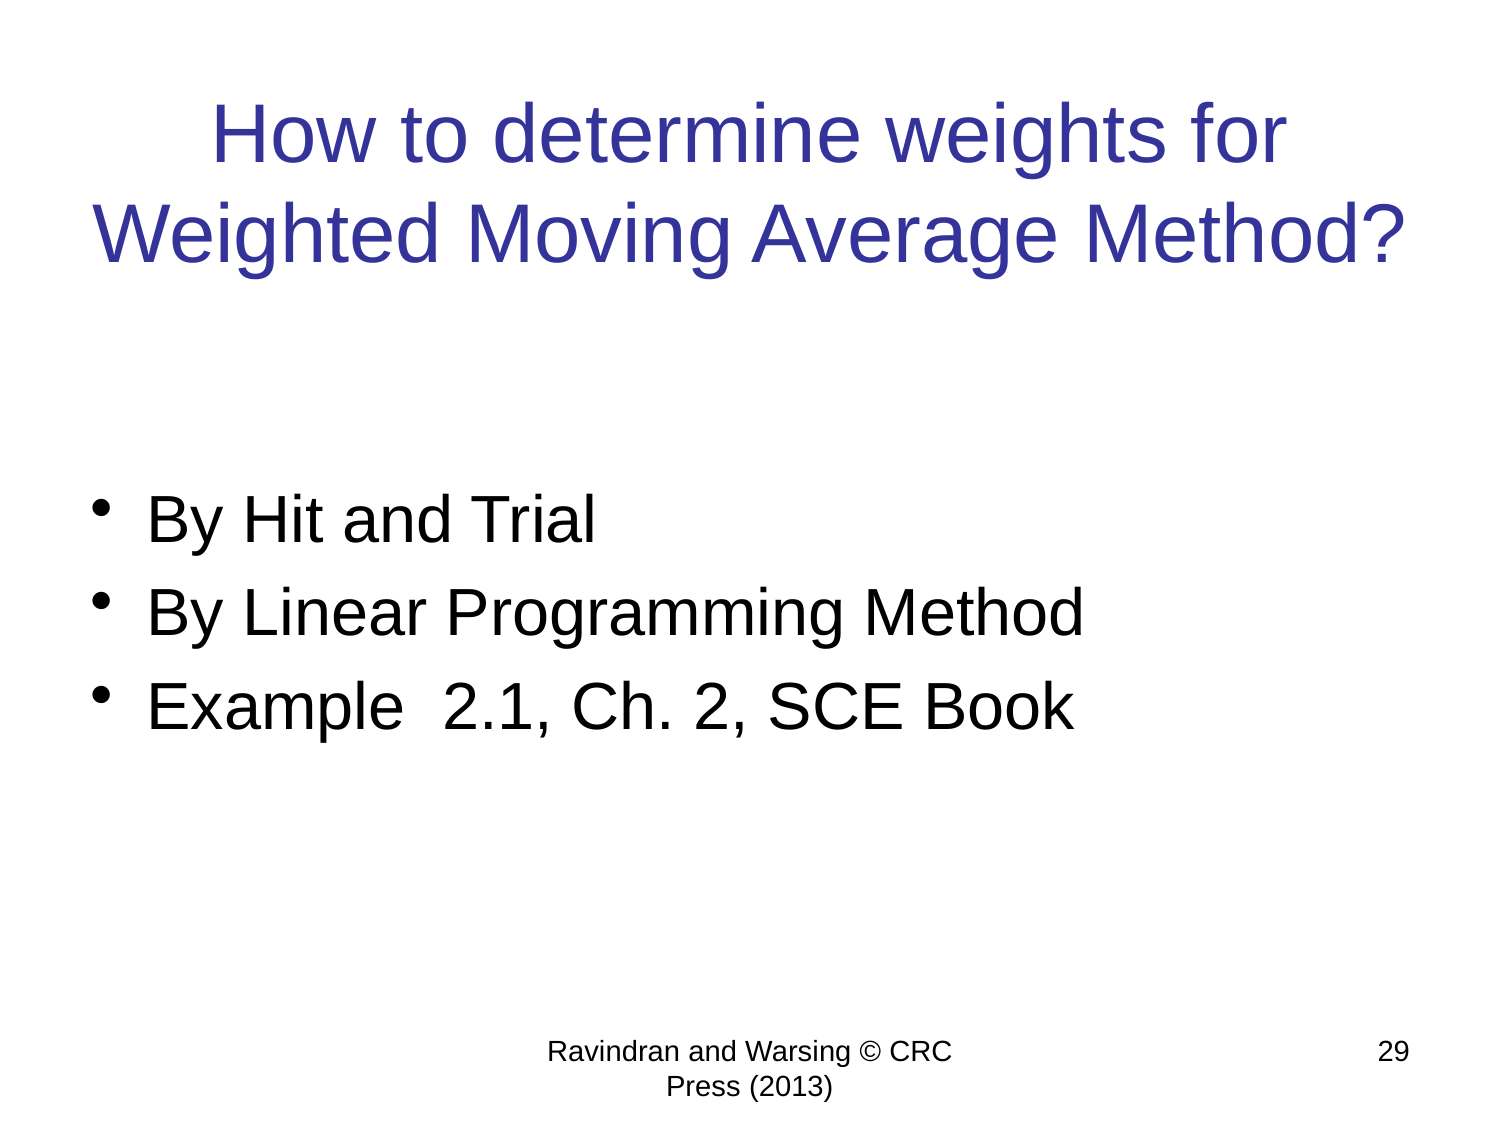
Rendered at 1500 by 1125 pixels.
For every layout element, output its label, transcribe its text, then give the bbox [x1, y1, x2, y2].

list By Hit and Trial By Linear Programming Method Example 2.1, Ch. 2, SCE Book [74, 374, 1426, 1006]
slide_number 29 [1074, 1024, 1425, 1103]
footer Ravindran and Warsing © CRC Press (2013) [512, 1024, 988, 1103]
title How to determine weights for Weighted Moving Average Method? [74, 44, 1426, 313]
